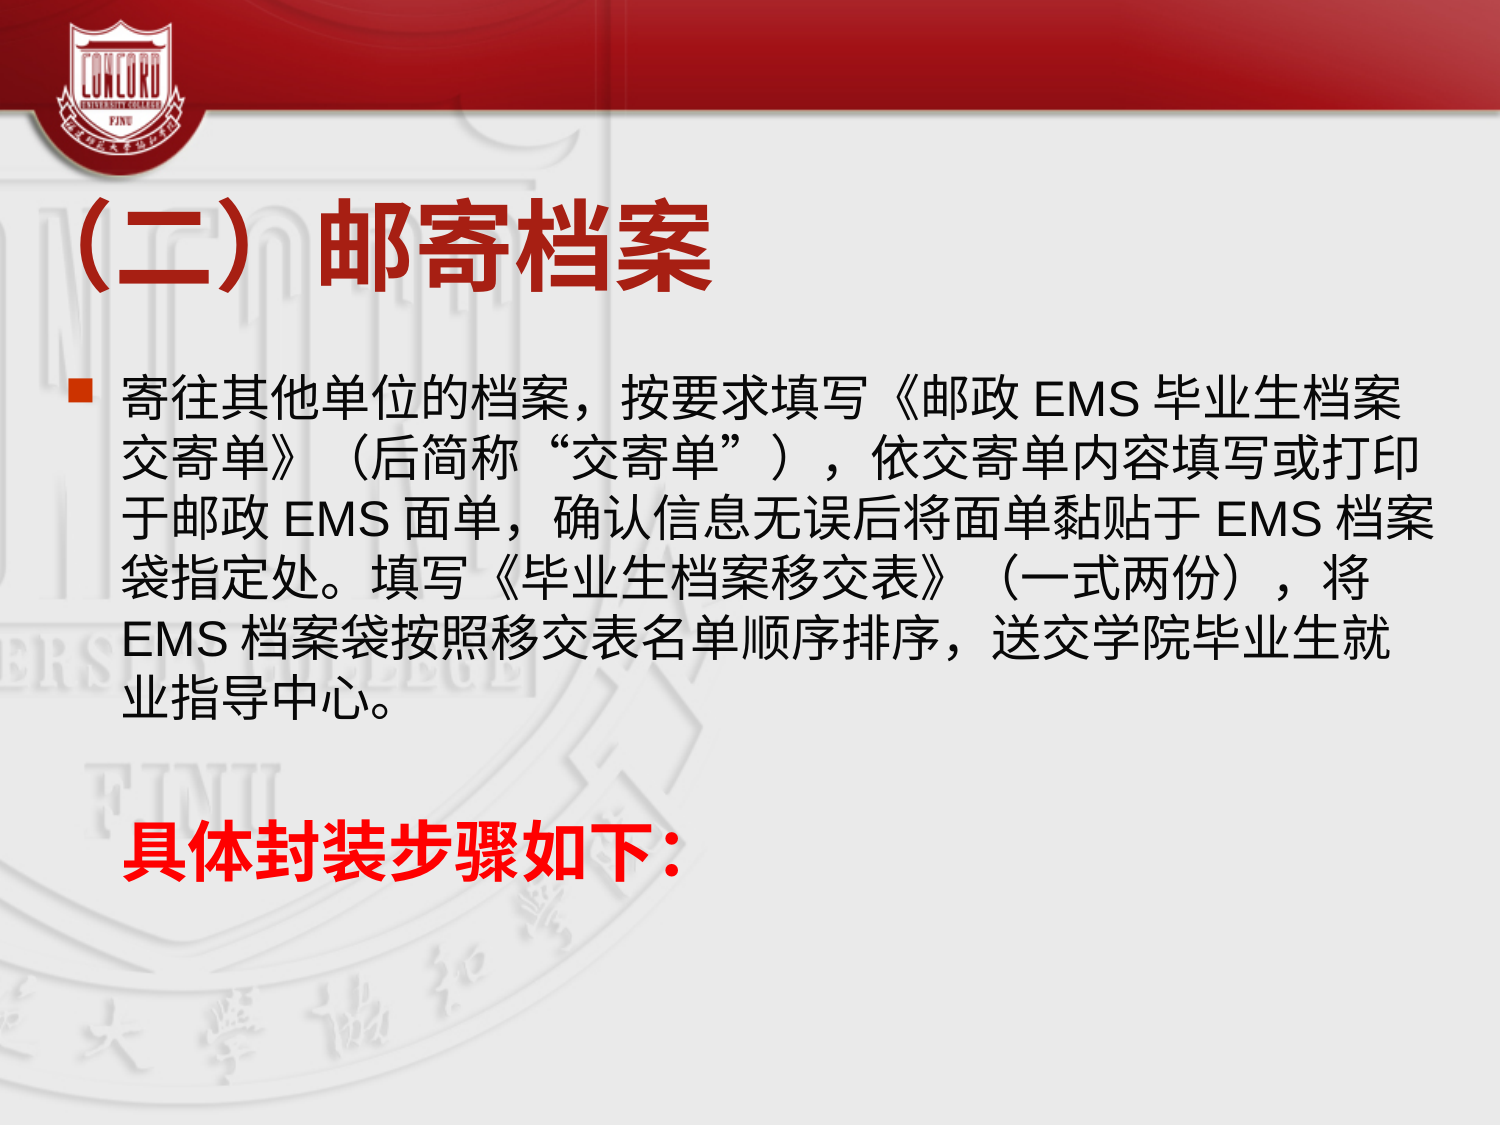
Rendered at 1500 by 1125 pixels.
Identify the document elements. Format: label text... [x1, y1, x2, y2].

picture [0, 0, 1500, 1125]
list 寄往其他单位的档案，按要求填写《邮政EMS毕业生档案交寄单》（后简称“交寄单”），依交寄单内容填写或打印于邮政EMS面单，确认信息无误后将面单黏贴于EMS档案袋指定处。填写《毕业生档案移交表》（一式两份），将EMS档案袋按照移交表名单顺序排序，送交学院毕业生就业指导中心。 具体封装步骤如下： [49, 265, 1451, 776]
title （二）邮寄档案 [0, 112, 1402, 375]
